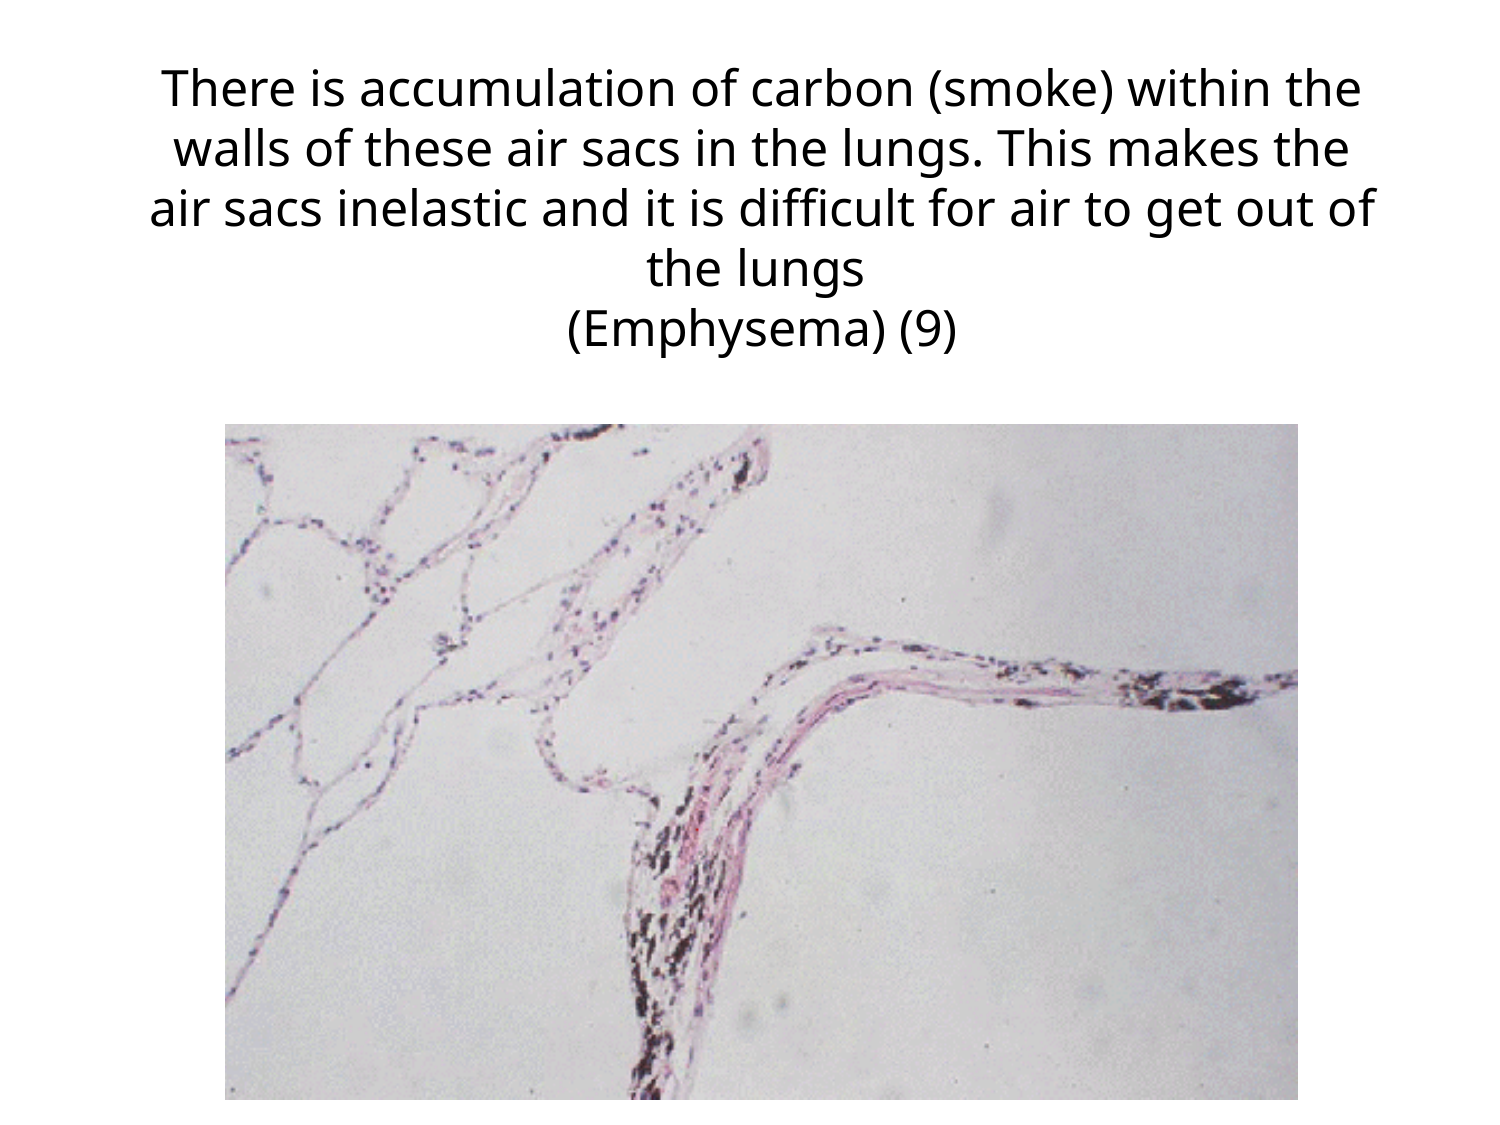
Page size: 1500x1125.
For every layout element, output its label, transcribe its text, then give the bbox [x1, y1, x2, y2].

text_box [224, 424, 1299, 1101]
title There is accumulation of carbon (smoke) within the walls of these air sacs in the lungs. This makes the air sacs inelastic and it is difficult for air to get out of the lungs (Emphysema) (9) [125, 112, 1400, 300]
